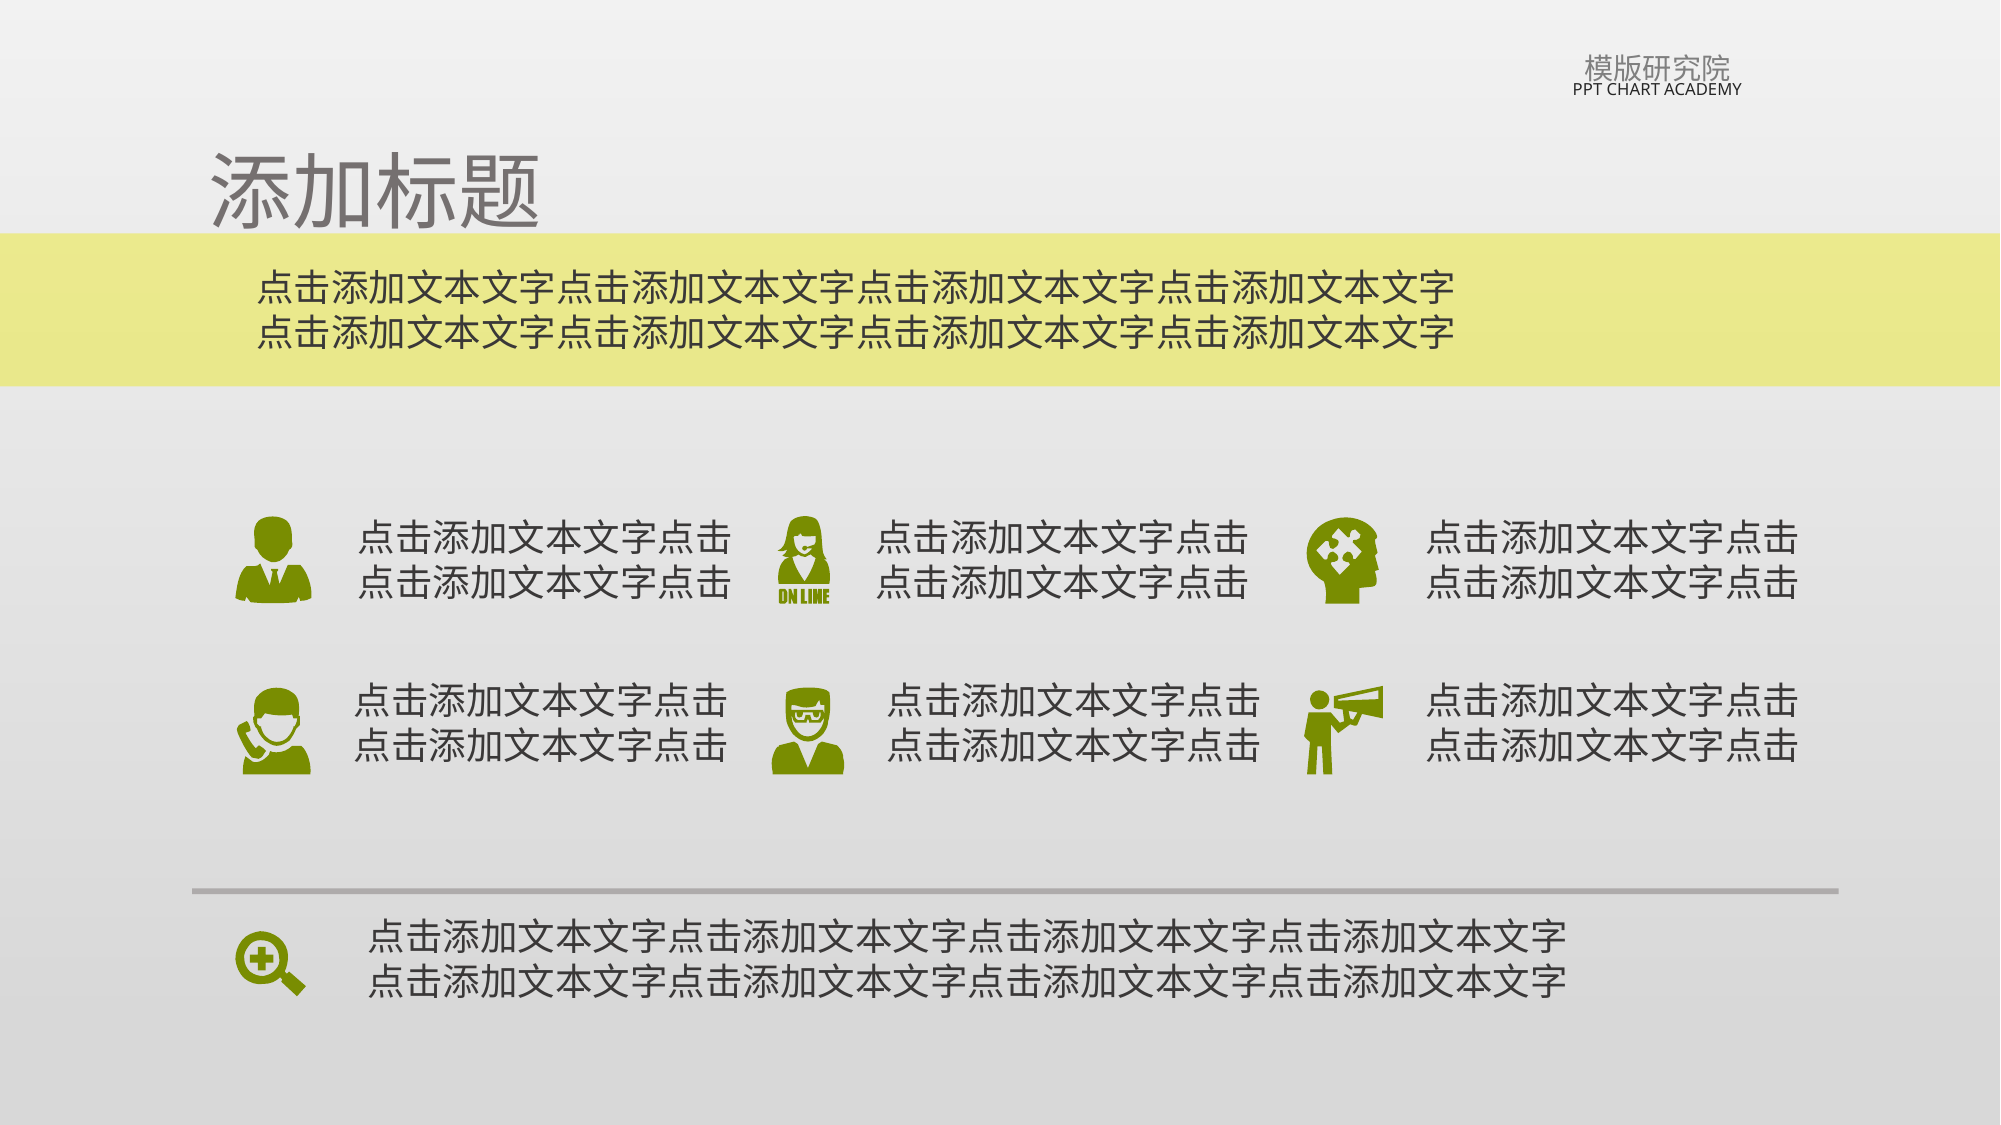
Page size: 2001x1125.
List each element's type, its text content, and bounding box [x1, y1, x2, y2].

text_box [1304, 685, 1383, 775]
text_box [235, 931, 306, 997]
text_box 点击添加文本文字点击 点击添加文本文字点击 [1410, 669, 1815, 775]
text_box [254, 516, 293, 563]
text_box 点击添加文本文字点击添加文本文字点击添加文本文字点击添加文本文字 点击添加文本文字点击添加文本文字点击添加文本文字点击添加文本文字 [353, 905, 1583, 1011]
text_box 点击添加文本文字点击 点击添加文本文字点击 [339, 669, 744, 775]
text_box [235, 563, 312, 604]
text_box [1306, 517, 1379, 604]
text_box [253, 687, 300, 746]
text_box [0, 233, 2000, 387]
text_box 点击添加文本文字点击 点击添加文本文字点击 [342, 506, 748, 611]
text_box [1568, 42, 1747, 100]
text_box [771, 741, 845, 775]
text_box [192, 888, 1839, 895]
text_box [823, 588, 830, 604]
text_box [242, 745, 311, 775]
text_box [778, 588, 798, 604]
text_box [800, 588, 812, 604]
text_box [813, 588, 822, 604]
text_box 点击添加文本文字点击 点击添加文本文字点击 [1410, 506, 1815, 611]
text_box [236, 721, 267, 759]
text_box 点击添加文本文字点击添加文本文字点击添加文本文字点击添加文本文字 点击添加文本文字点击添加文本文字点击添加文本文字点击添加文本文字 [241, 256, 1472, 362]
text_box 添加标题 [194, 131, 557, 246]
text_box [777, 516, 830, 584]
text_box 点击添加文本文字点击 点击添加文本文字点击 [860, 506, 1266, 611]
text_box 点击添加文本文字点击 点击添加文本文字点击 [871, 669, 1277, 775]
text_box [785, 687, 831, 742]
